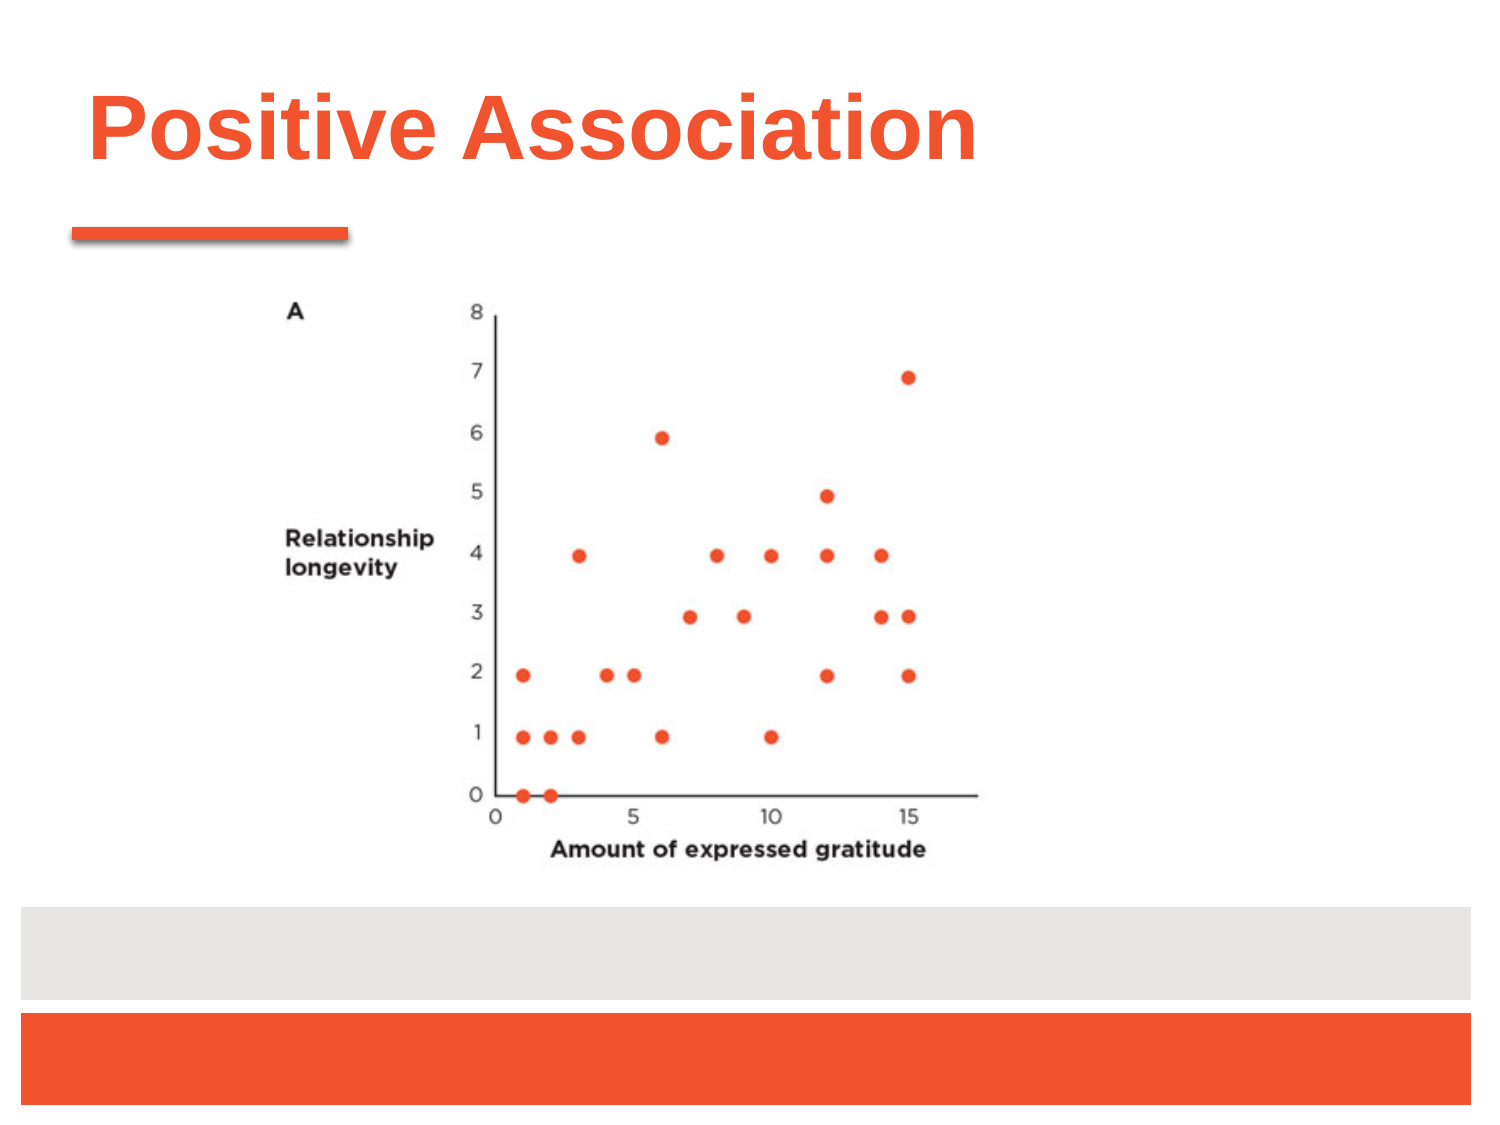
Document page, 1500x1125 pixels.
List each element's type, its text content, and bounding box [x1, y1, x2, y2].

title Positive Association [72, 29, 1423, 218]
picture [245, 262, 1219, 886]
